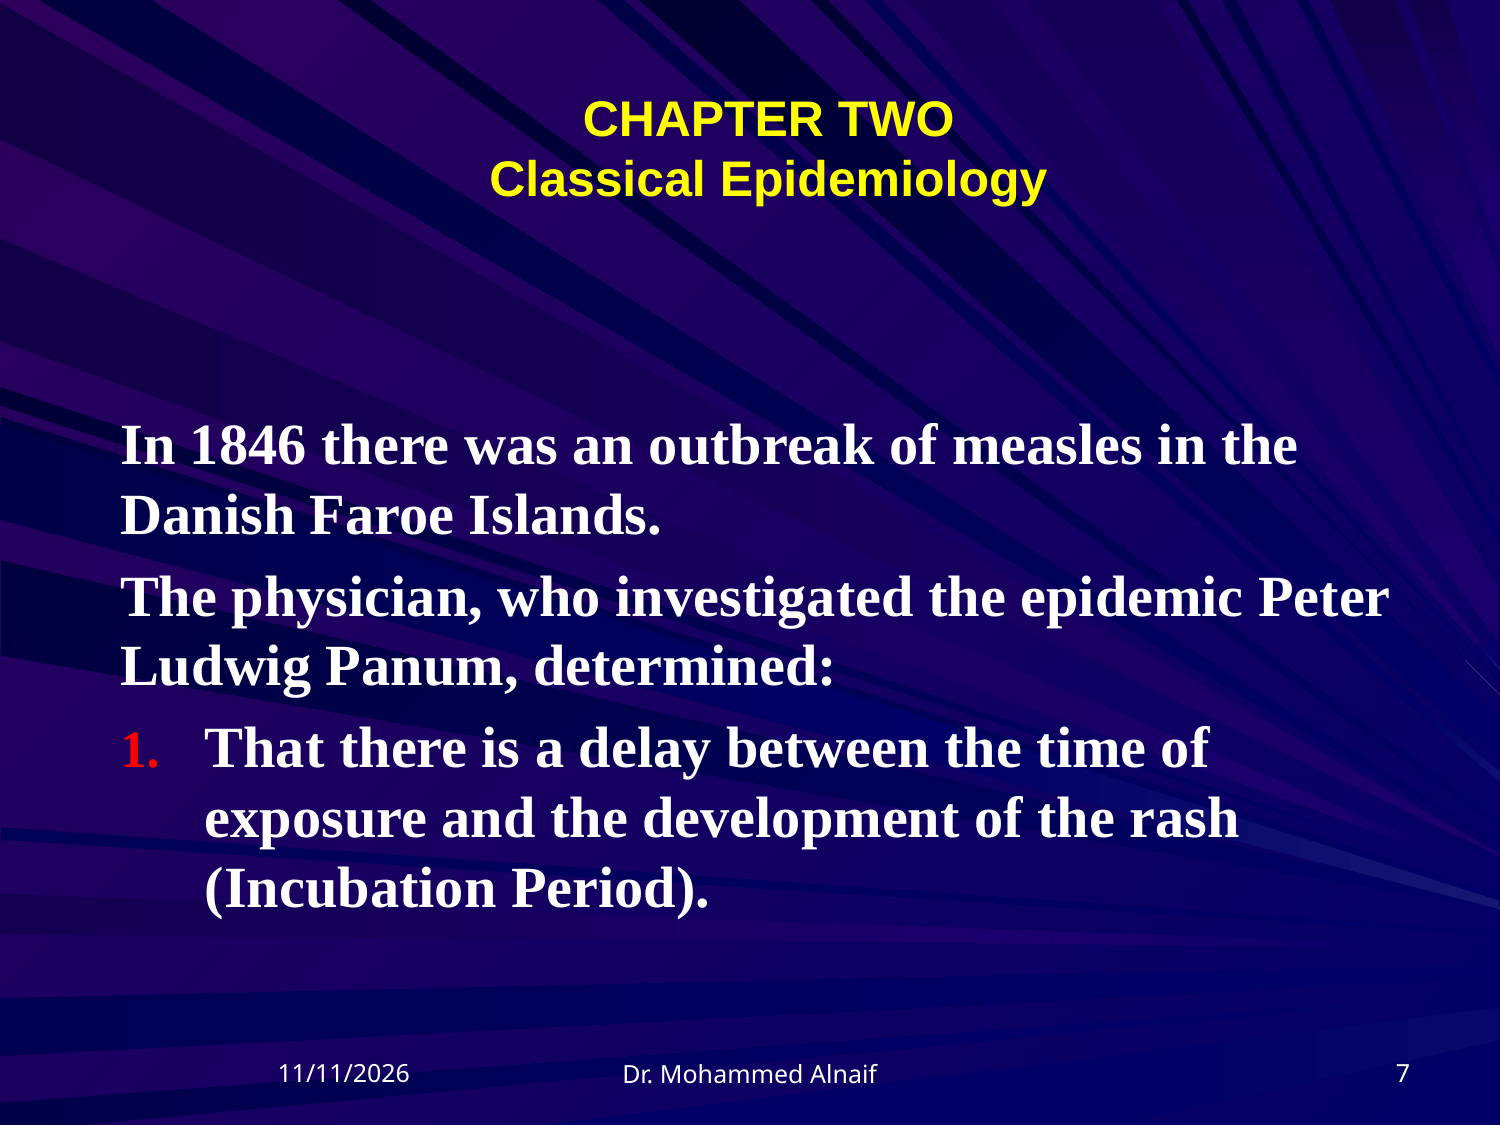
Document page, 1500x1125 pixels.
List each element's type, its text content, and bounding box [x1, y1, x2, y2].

slide_number 7 [1074, 1023, 1426, 1100]
subtitle In 1846 there was an outbreak of measles in the Danish Faroe Islands. The physician, who investigated the epidemic Peter Ludwig Panum, determined: That there is a delay between the time of exposure and the development of the rash (Incubation Period). [105, 398, 1430, 926]
footer Dr. Mohammed Alnaif [512, 1024, 988, 1101]
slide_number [74, 1023, 426, 1100]
title CHAPTER TWO Classical Epidemiology [93, 23, 1444, 270]
